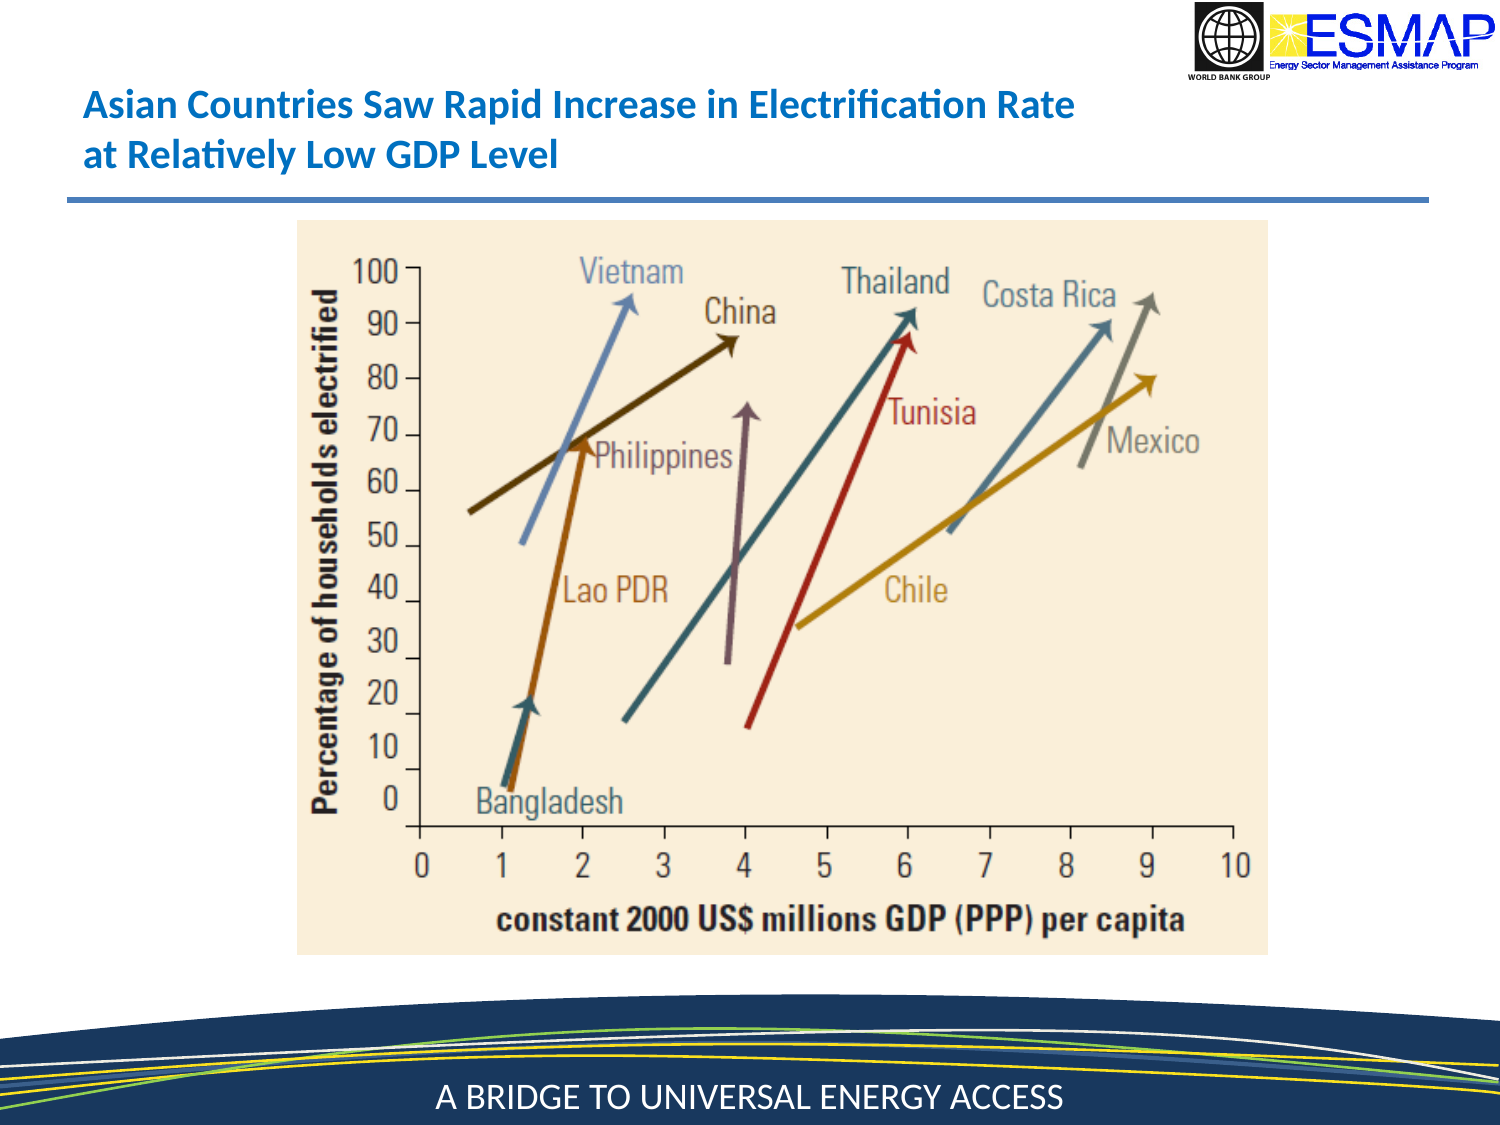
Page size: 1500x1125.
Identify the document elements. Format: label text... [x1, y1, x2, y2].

text_box Asian Countries Saw Rapid Increase in Electrification Rate at Relatively Low GDP Level [68, 69, 1444, 185]
picture [1188, 1, 1499, 80]
text_box [1425, 1060, 1499, 1064]
picture [297, 220, 1269, 955]
text_box [389, 1026, 852, 1045]
text_box [0, 994, 1500, 1064]
text_box A Bridge to Universal Energy Access [0, 1064, 1500, 1125]
slide_number 6 [1074, 1042, 1425, 1103]
text_box [10, 1028, 1285, 1064]
